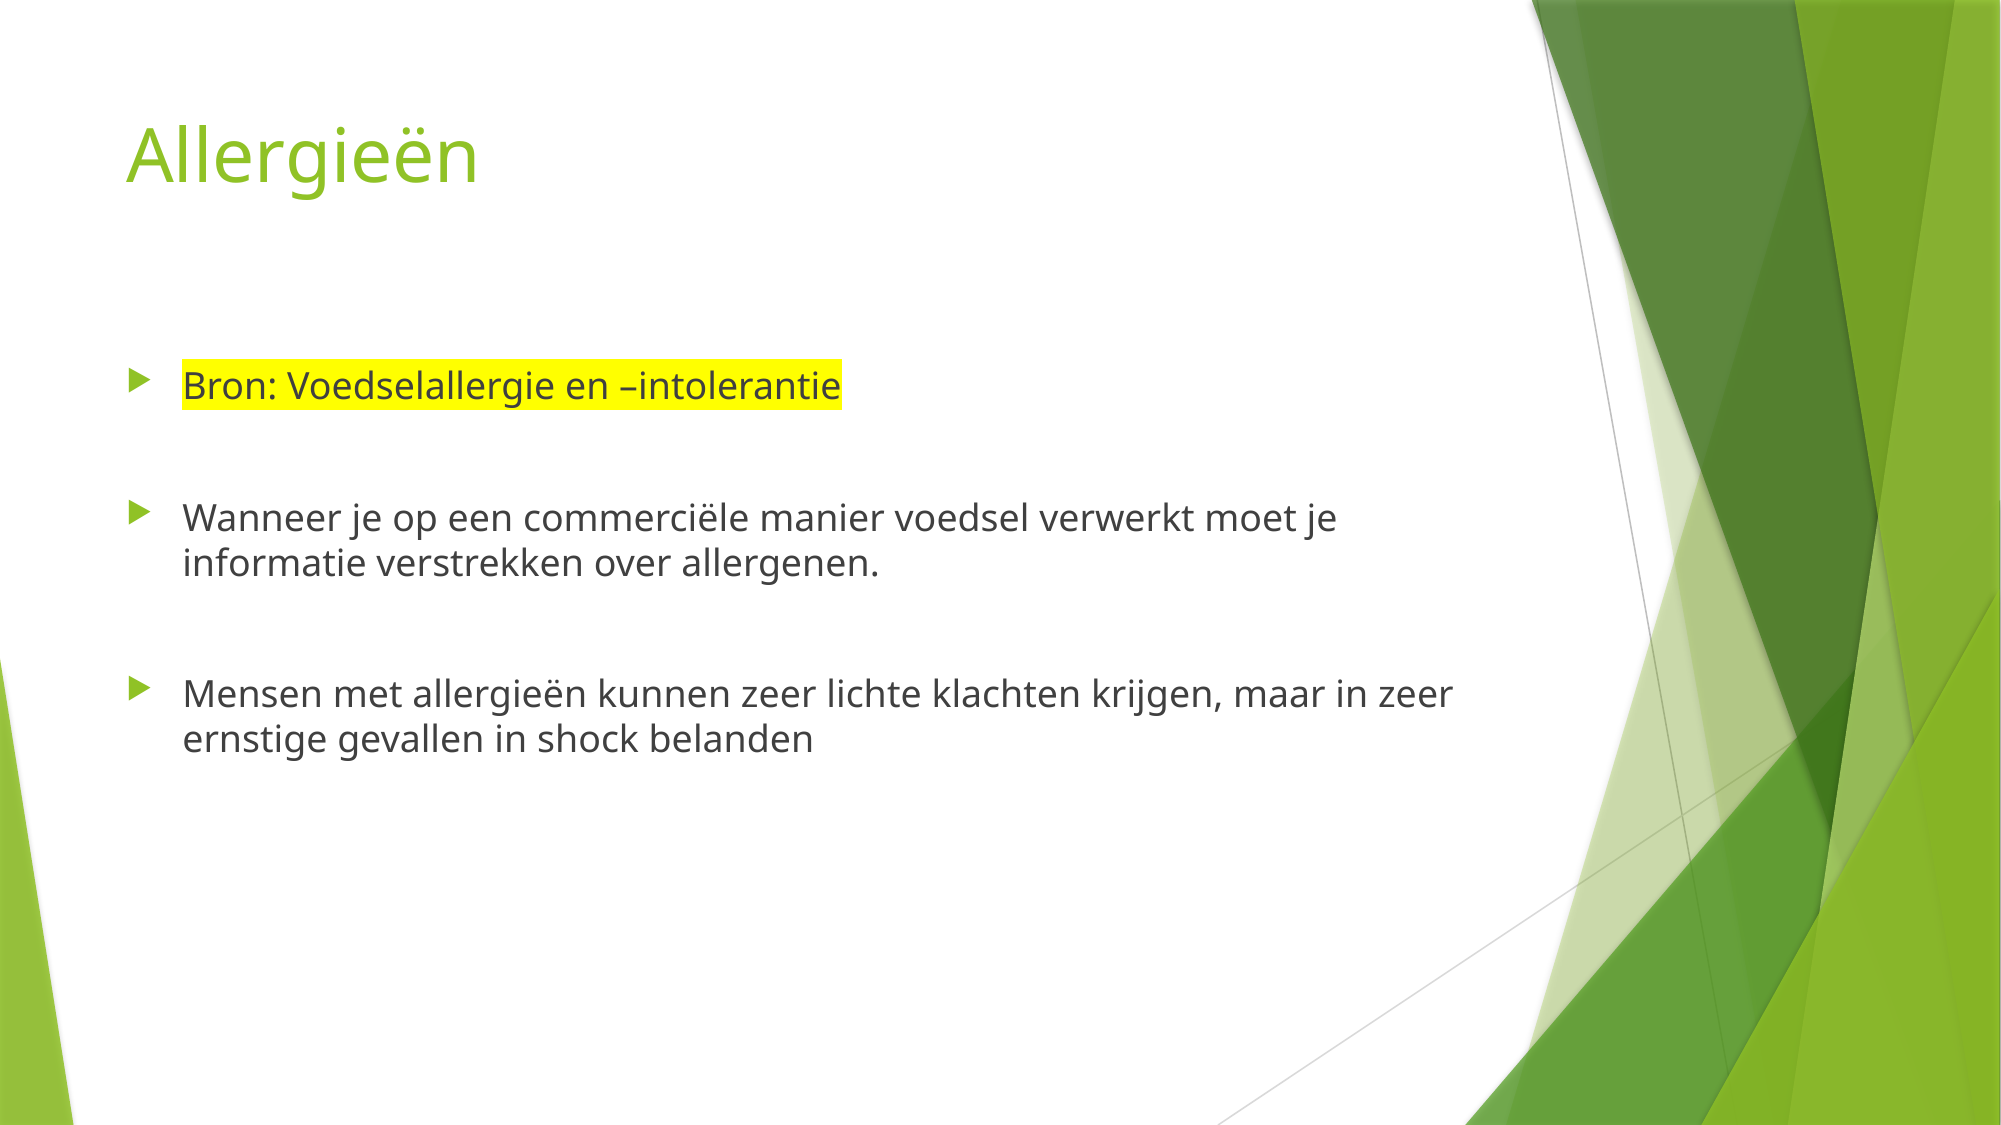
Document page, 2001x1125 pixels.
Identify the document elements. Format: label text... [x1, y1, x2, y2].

title Allergieën [111, 99, 1522, 317]
list Bron: Voedselallergie en –intolerantie Wanneer je op een commerciële manier voedsel verwerkt moet je informatie verstrekken over allergenen. Mensen met allergieën kunnen zeer lichte klachten krijgen, maar in zeer ernstige gevallen in shock belanden [111, 354, 1522, 992]
